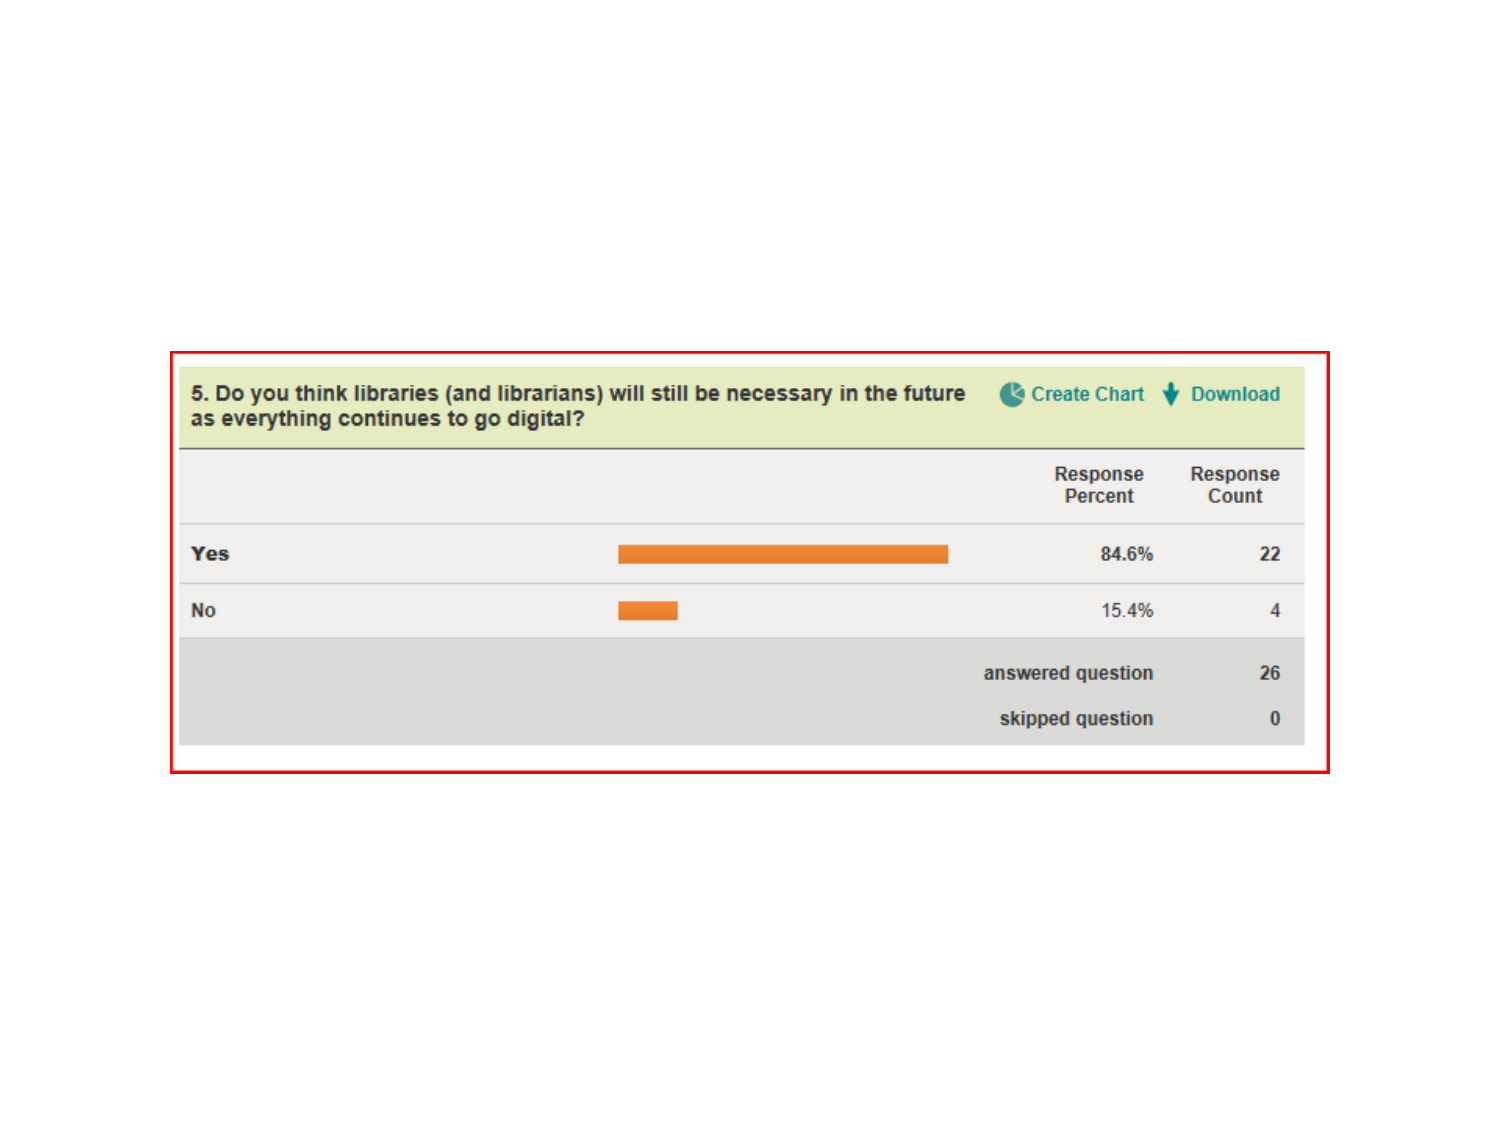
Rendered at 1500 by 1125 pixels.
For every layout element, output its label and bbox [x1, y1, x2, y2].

picture [169, 351, 1330, 774]
